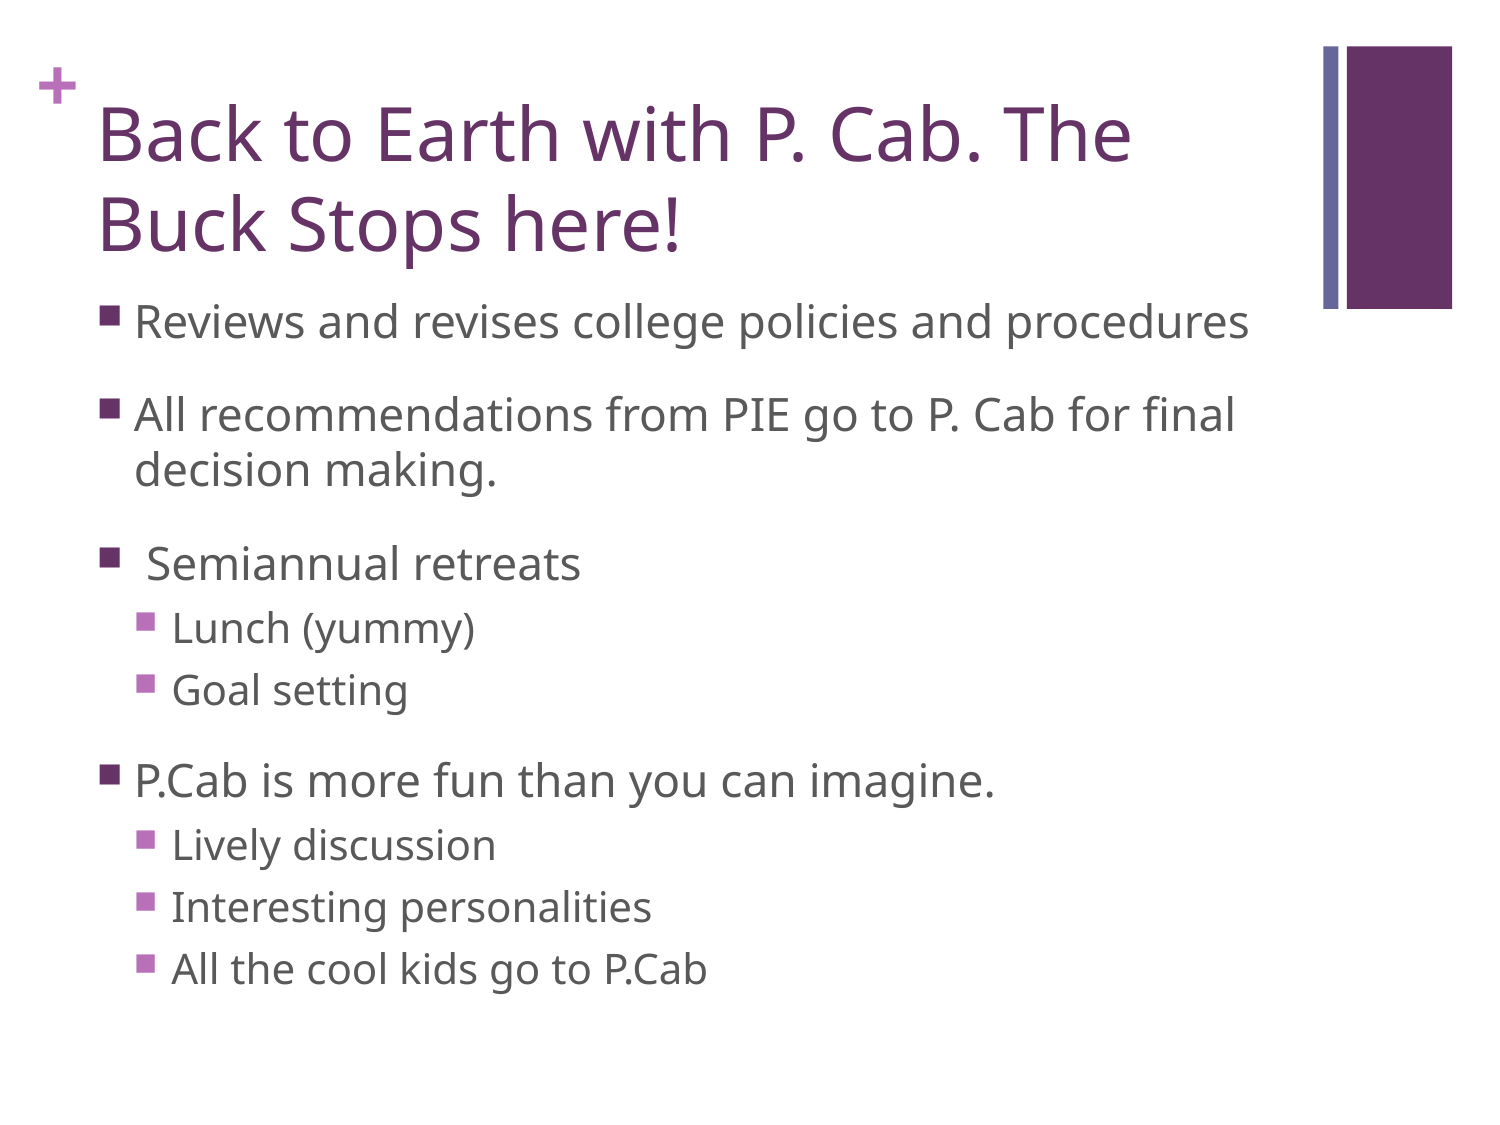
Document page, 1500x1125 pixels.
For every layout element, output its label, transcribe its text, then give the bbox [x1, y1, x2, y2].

title Back to Earth with P. Cab. The Buck Stops here! [81, 79, 1322, 263]
list Reviews and revises college policies and procedures All recommendations from PIE go to P. Cab for final decision making. Semiannual retreats Lunch (yummy) Goal setting P.Cab is more fun than you can imagine. Lively discussion Interesting personalities All the cool kids go to P.Cab [81, 284, 1322, 1005]
